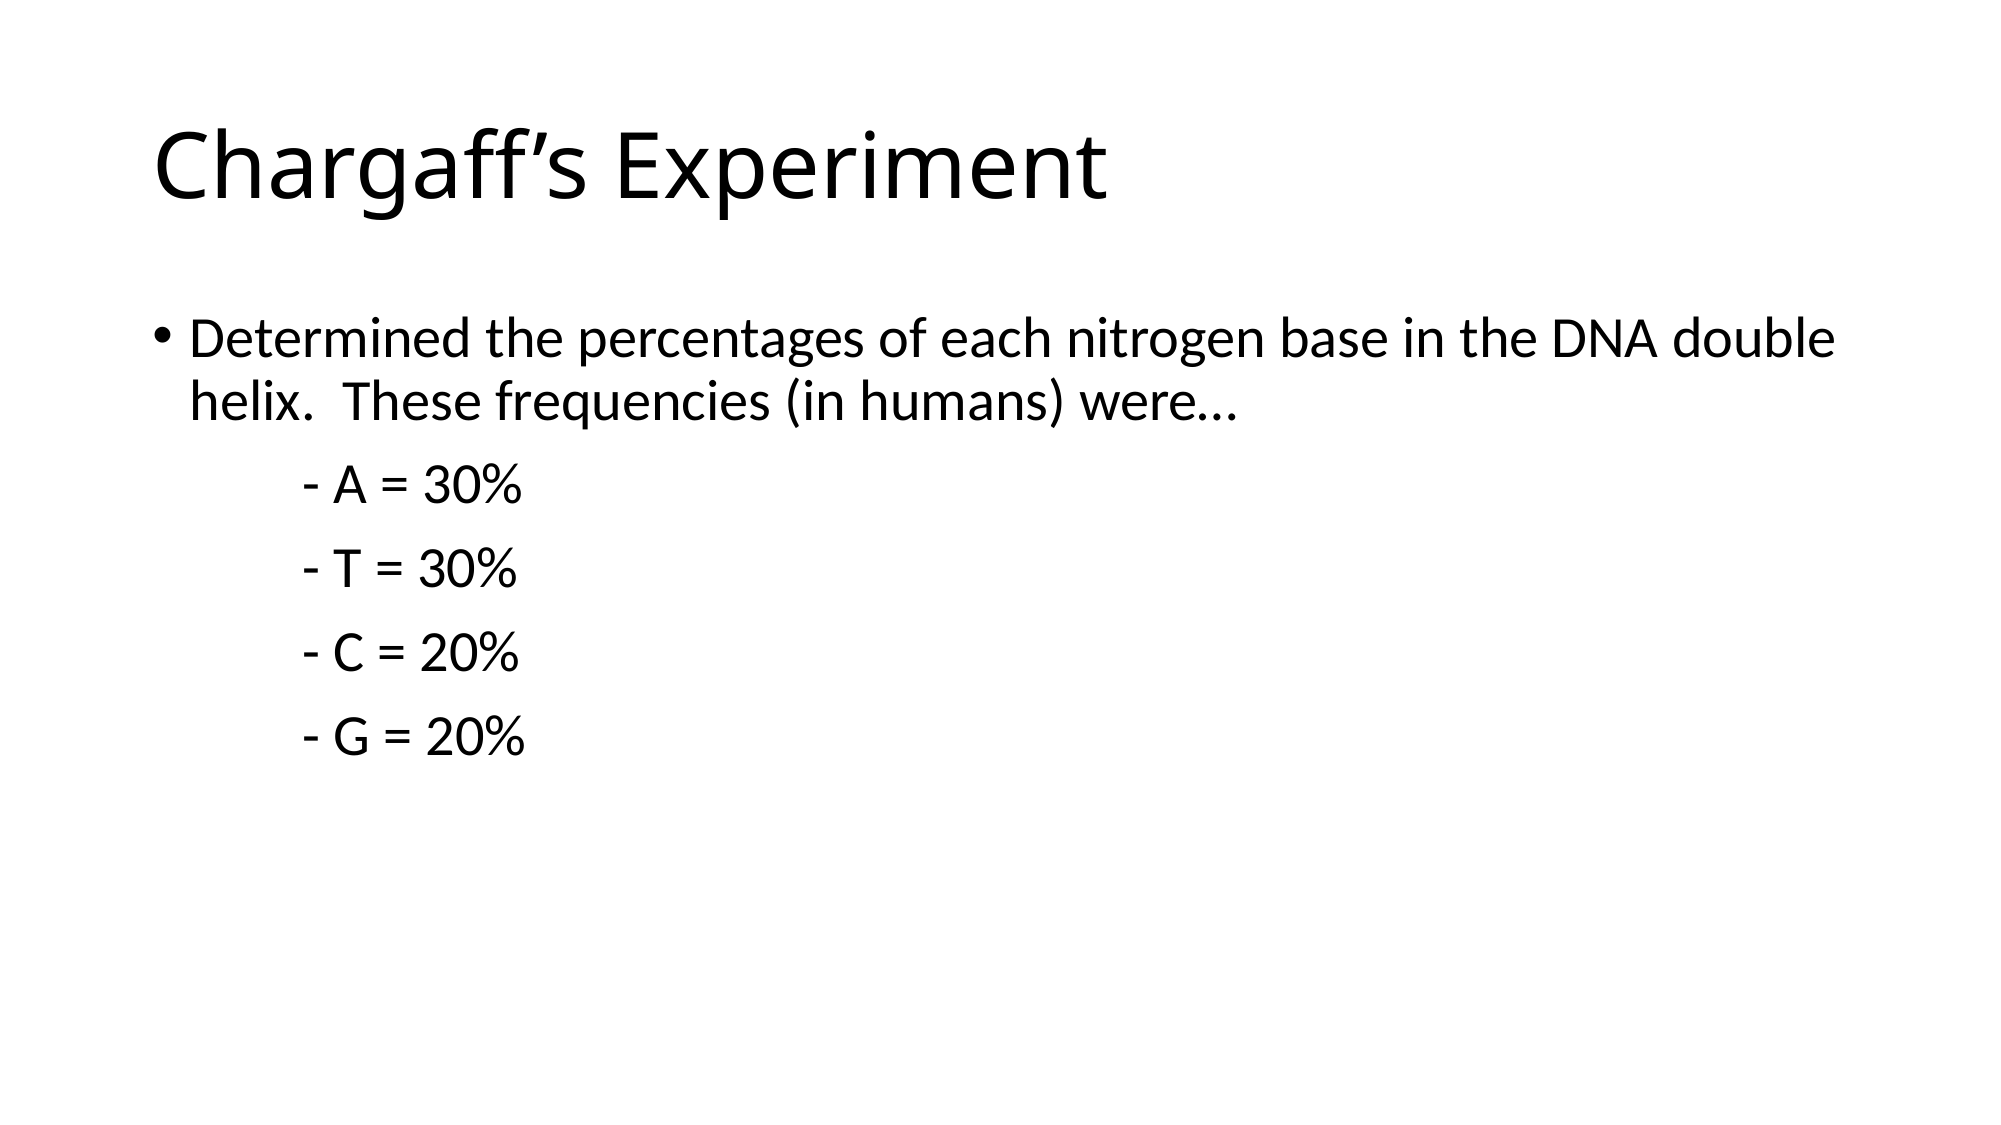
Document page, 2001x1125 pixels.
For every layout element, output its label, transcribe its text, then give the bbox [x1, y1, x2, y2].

title Chargaff’s Experiment [137, 59, 1863, 278]
list Determined the percentages of each nitrogen base in the DNA double helix. These frequencies (in humans) were… - A = 30% - T = 30% - C = 20% - G = 20% [137, 299, 1863, 1014]
